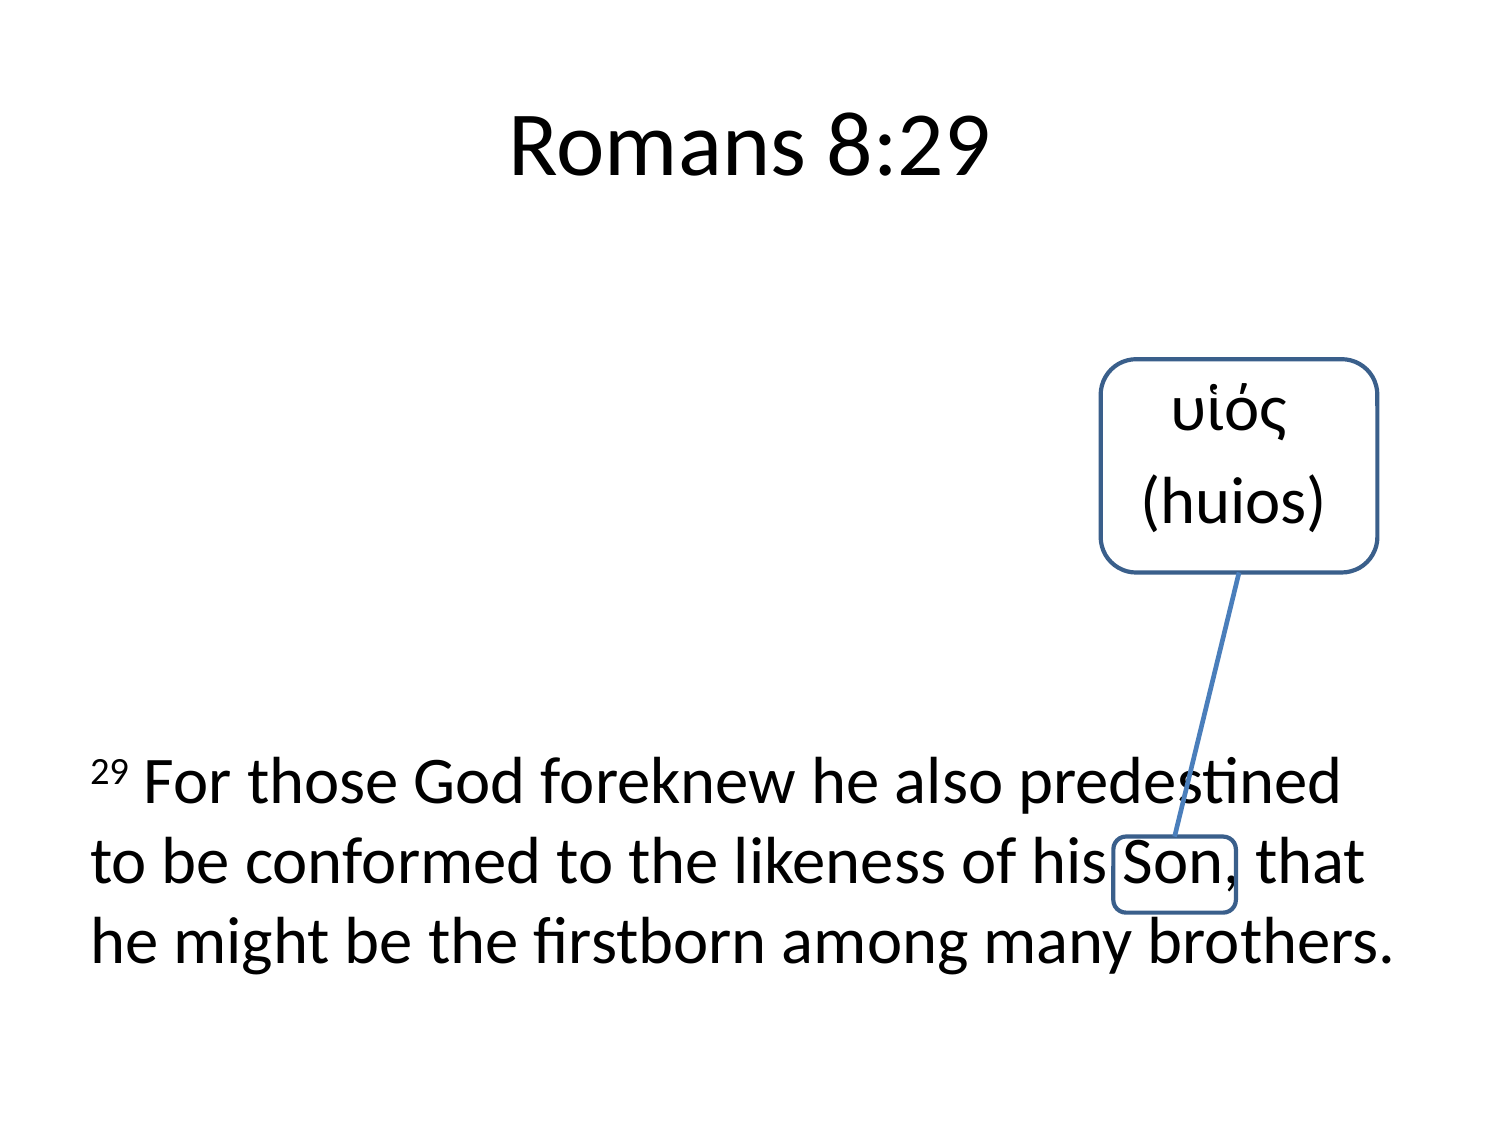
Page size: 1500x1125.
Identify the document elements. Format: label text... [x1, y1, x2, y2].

text_box [1111, 834, 1239, 915]
text_box [1098, 357, 1380, 575]
list υἱός (huios) 29 For those God foreknew he also predestined to be conformed to the likeness of his Son, that he might be the firstborn among many brothers. [75, 262, 1425, 1005]
title Romans 8:29 [75, 45, 1425, 233]
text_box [1174, 572, 1240, 837]
